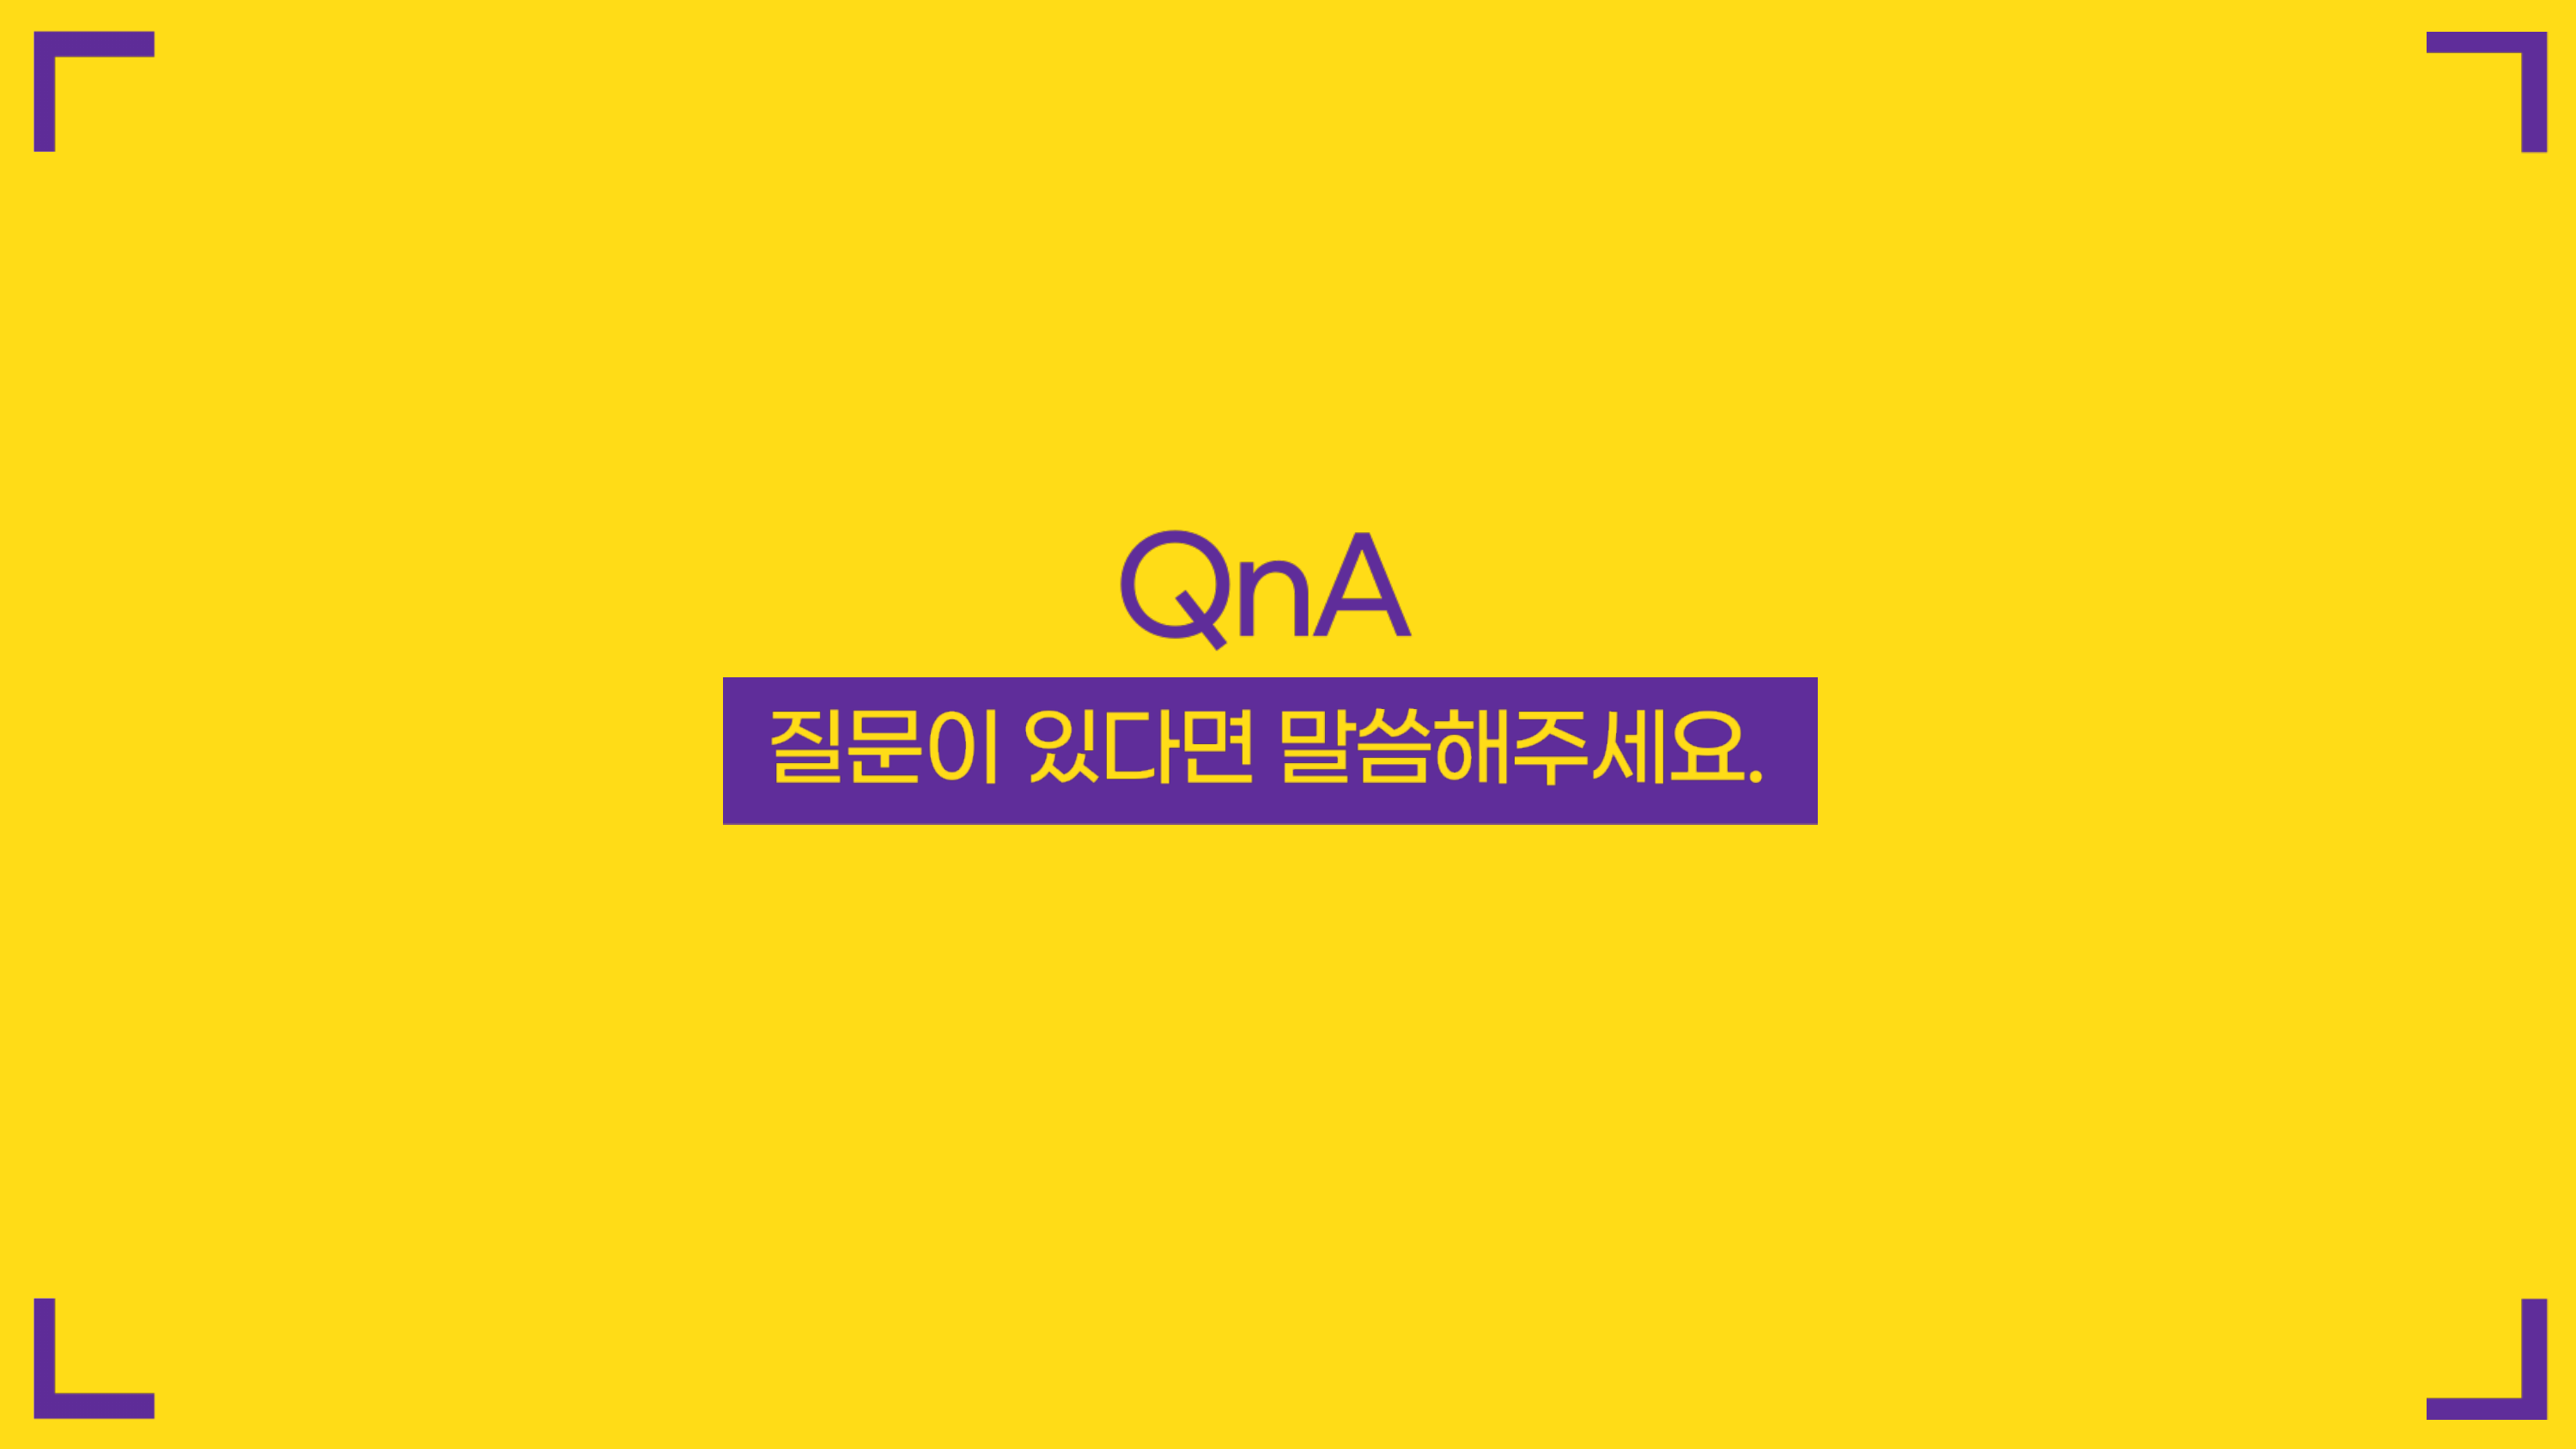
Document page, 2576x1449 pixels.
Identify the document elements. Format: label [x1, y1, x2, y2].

text_box [722, 717, 736, 826]
text_box [33, 1298, 155, 1420]
text_box [1485, 677, 1819, 826]
picture [639, 476, 1814, 824]
text_box [2427, 1298, 2549, 1420]
text_box [33, 30, 155, 152]
text_box [2427, 32, 2549, 154]
